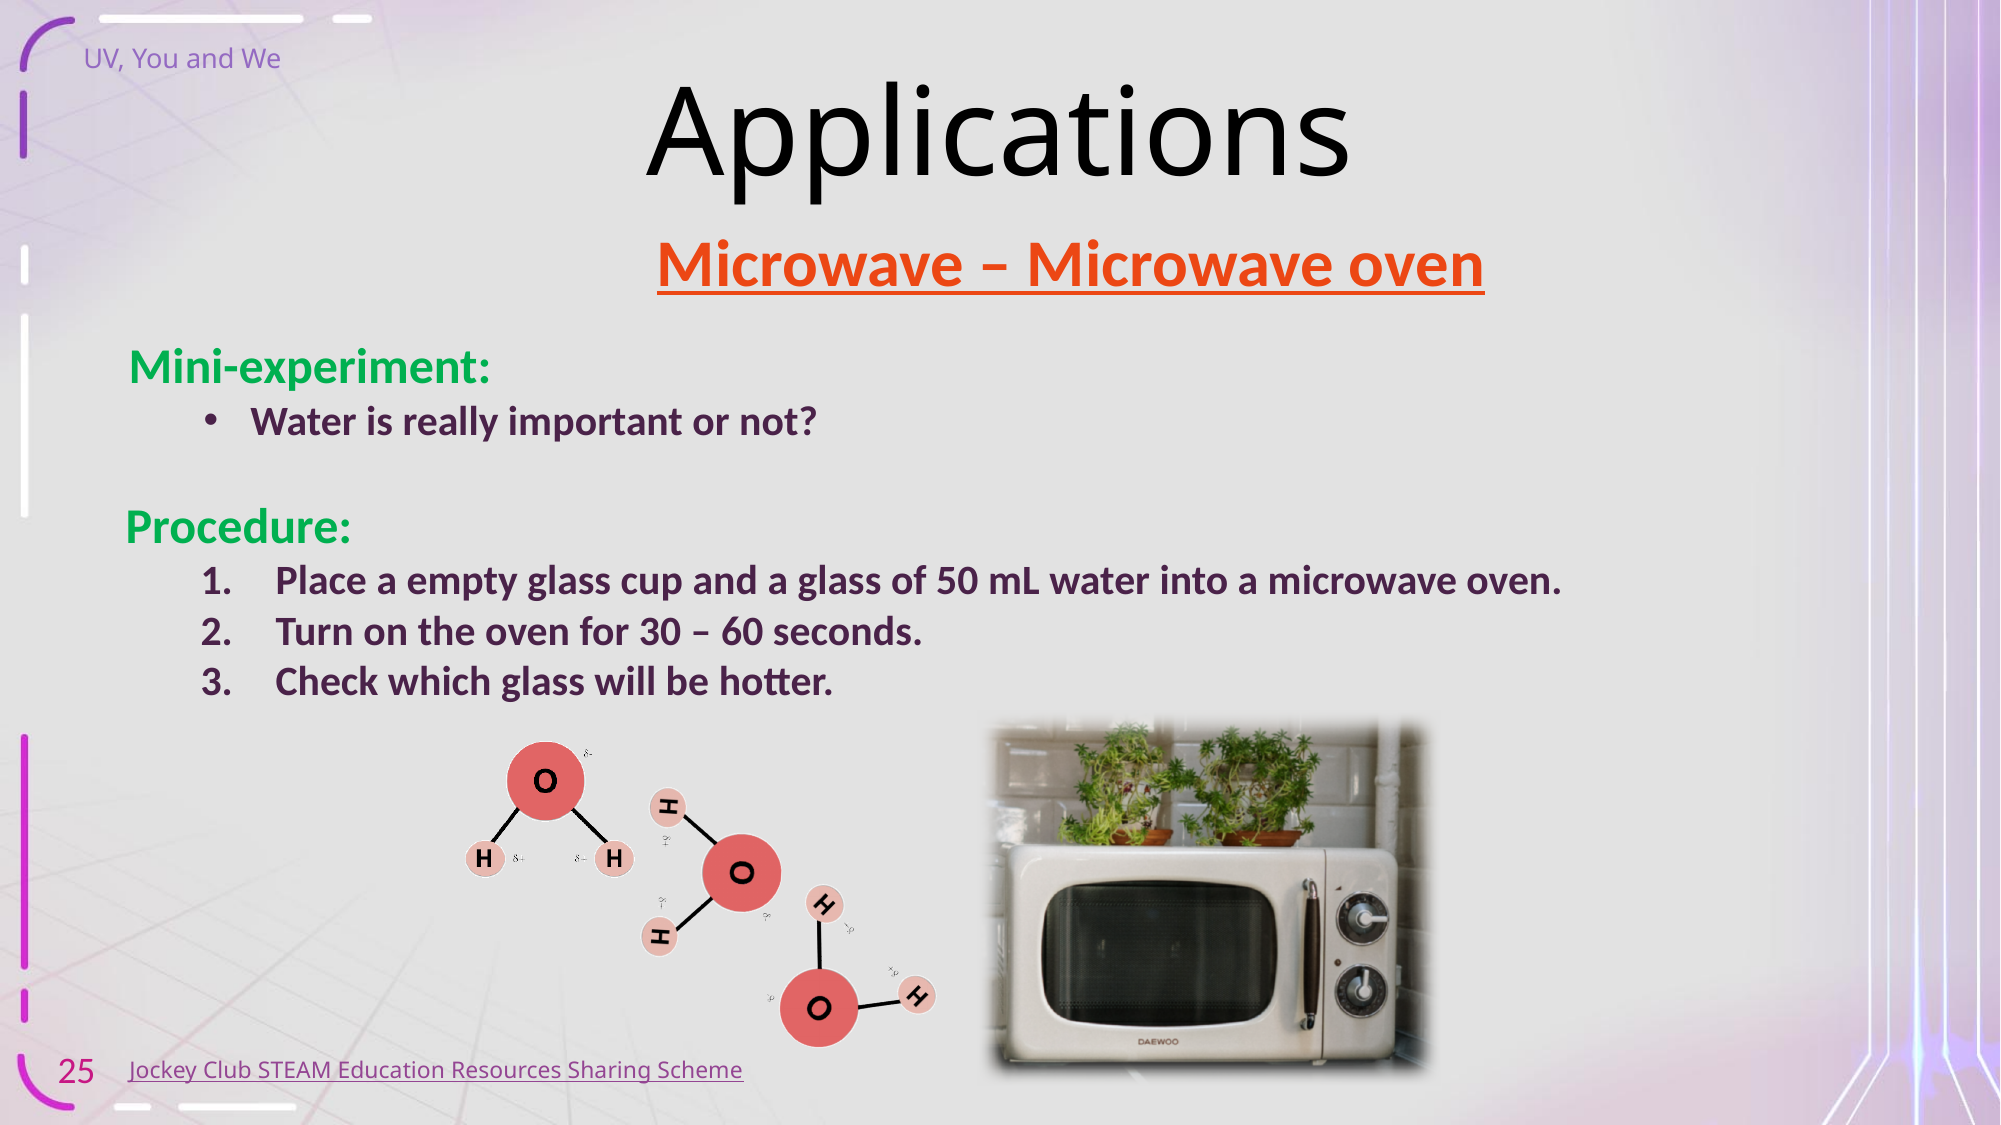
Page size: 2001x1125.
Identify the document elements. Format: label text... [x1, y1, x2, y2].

text_box Microwave – Microwave oven [642, 212, 1501, 307]
text_box Mini-experiment: Water is really important or not? [113, 326, 834, 485]
title Applications [99, 45, 1900, 233]
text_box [442, 725, 937, 1073]
picture [0, 0, 2001, 1125]
text_box Procedure: Place a empty glass cup and a glass of 50 mL water into a microwave oven. Turn on the oven for 30 – 60 seconds. Check which glass will be hotter. [110, 485, 1579, 771]
